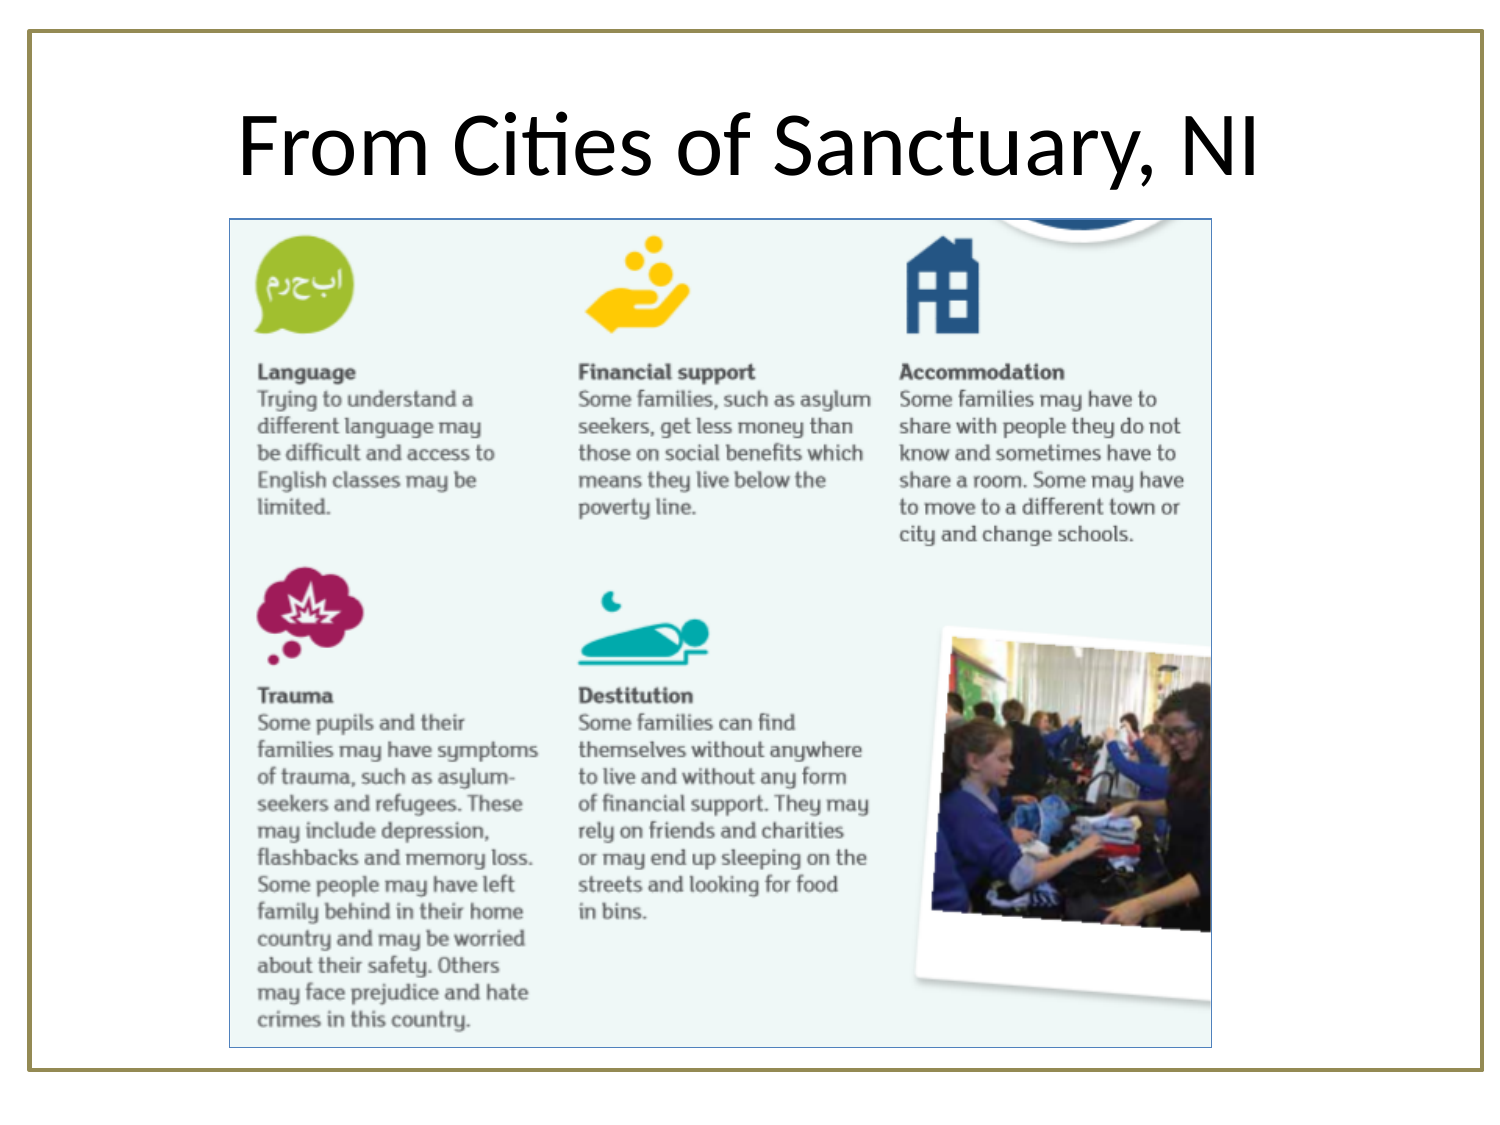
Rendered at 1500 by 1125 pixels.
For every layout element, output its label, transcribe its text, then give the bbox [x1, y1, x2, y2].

picture [229, 219, 1211, 1047]
text_box [27, 29, 1484, 1072]
title From Cities of Sanctuary, NI [75, 45, 1425, 233]
